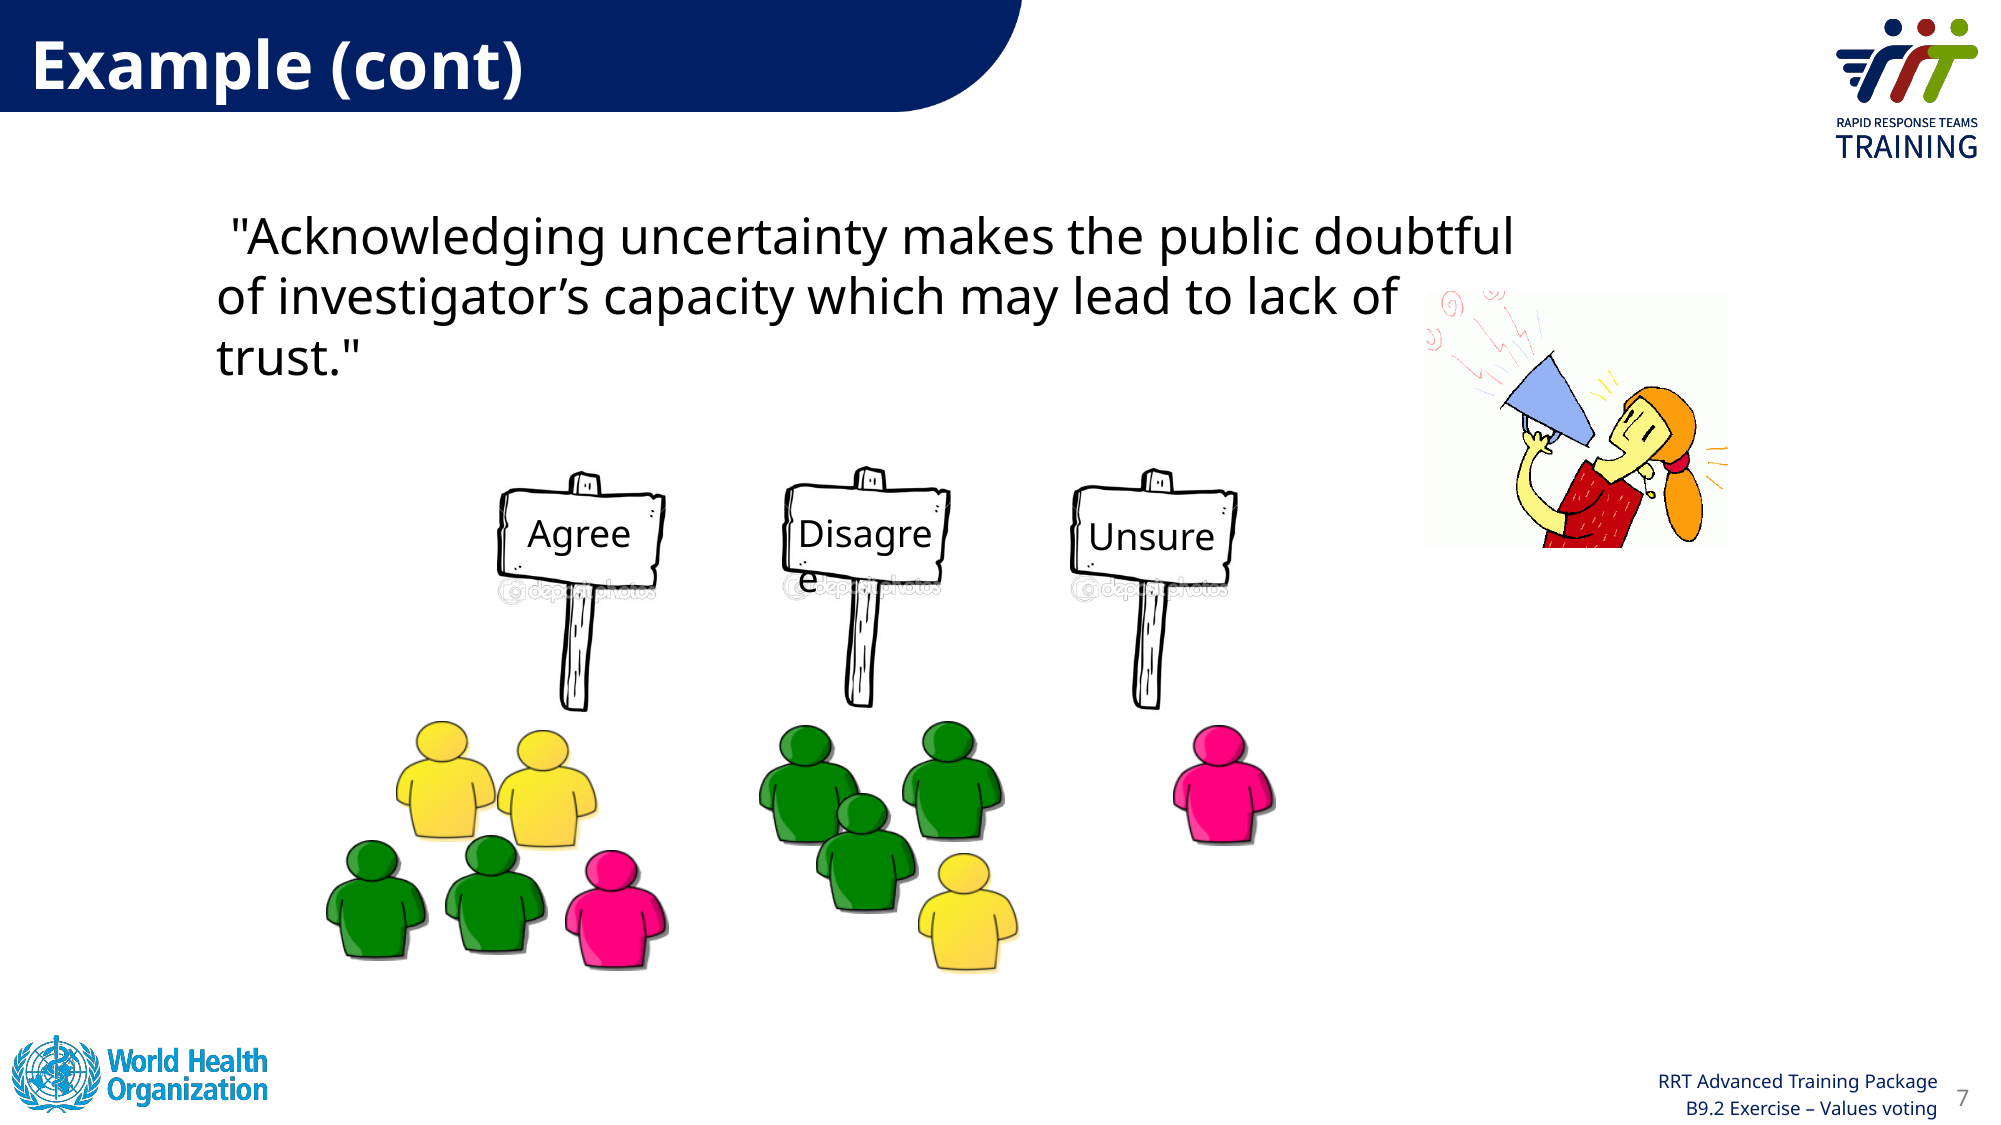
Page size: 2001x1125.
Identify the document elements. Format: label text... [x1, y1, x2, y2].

picture [1835, 19, 1978, 167]
picture [12, 1083, 48, 1113]
picture [46, 1056, 54, 1062]
picture [50, 1108, 62, 1113]
picture [71, 1053, 90, 1091]
picture [12, 1035, 54, 1068]
picture [24, 1054, 36, 1087]
picture [497, 466, 668, 717]
picture [1069, 464, 1241, 714]
picture [30, 1083, 37, 1091]
picture [1172, 724, 1276, 846]
picture [759, 721, 1020, 974]
picture [782, 462, 953, 712]
picture [36, 1088, 78, 1105]
text_box "Acknowledging uncertainty makes the public doubtful of investigator’s capacity which may lead to lack of trust." [209, 197, 1526, 393]
picture [326, 721, 669, 971]
picture [0, 0, 1023, 112]
picture [34, 1054, 43, 1078]
picture [1427, 290, 1728, 548]
picture [40, 1062, 47, 1070]
picture [59, 1035, 267, 1113]
title Example (cont) [22, 14, 1490, 122]
picture [22, 1062, 26, 1077]
